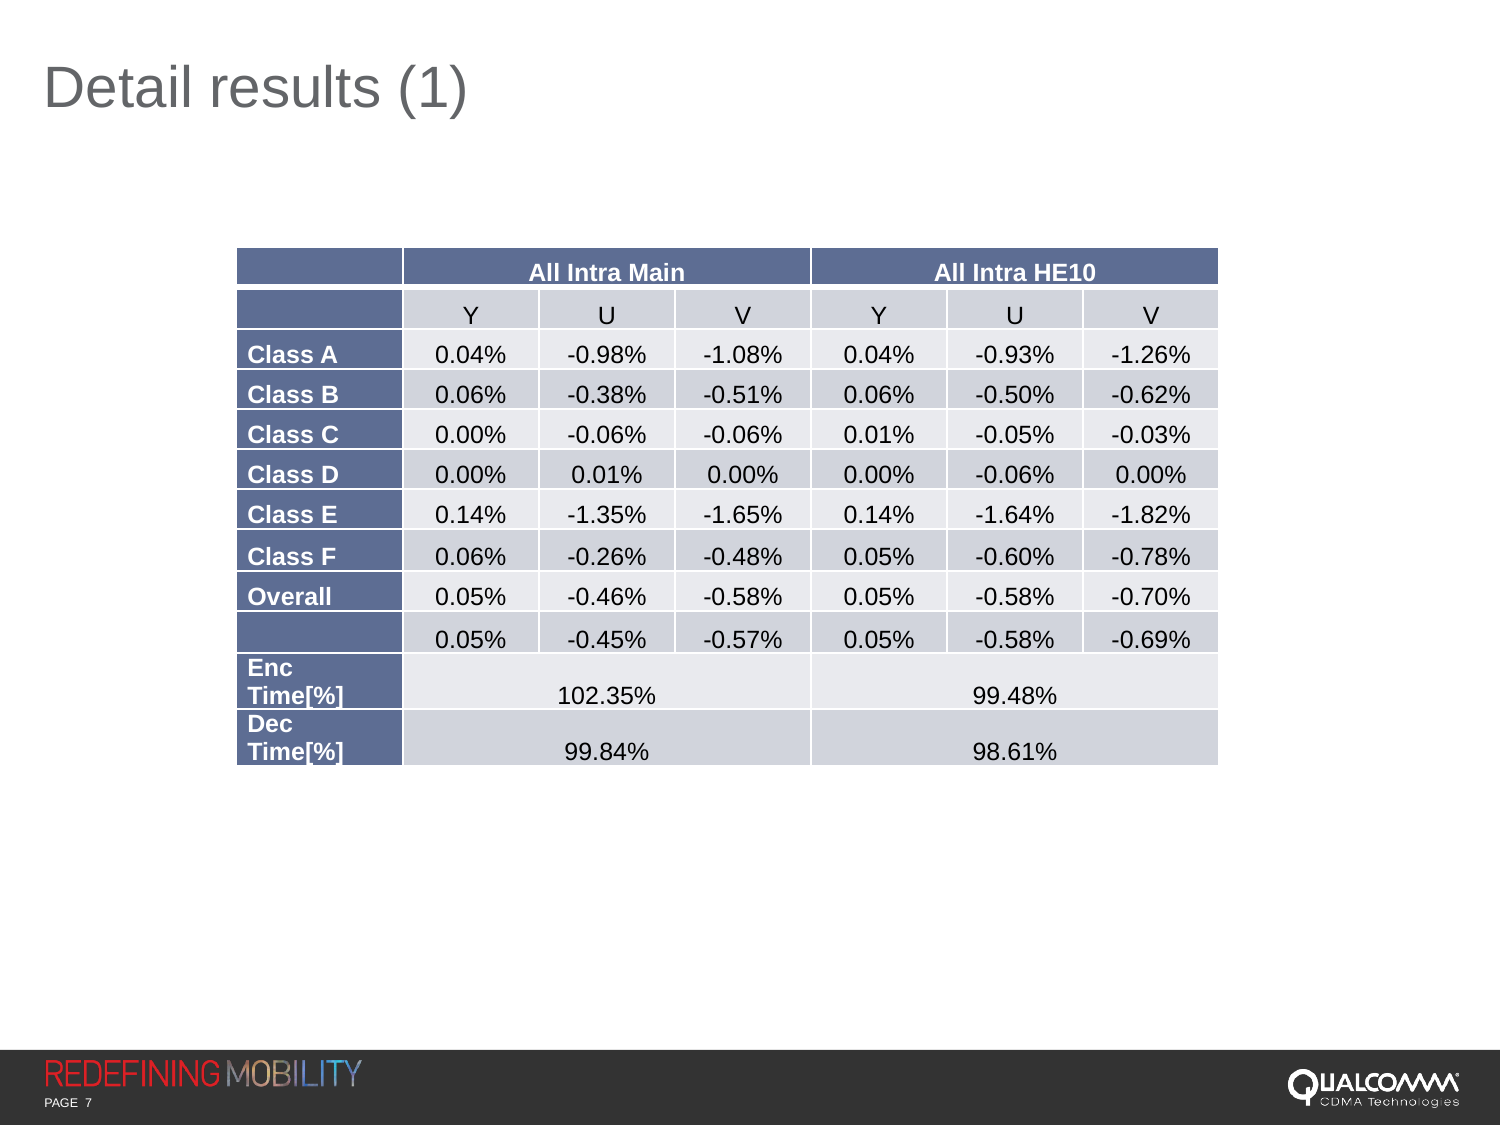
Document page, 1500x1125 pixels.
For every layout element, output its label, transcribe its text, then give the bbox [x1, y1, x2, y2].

table_cell -0.51% [676, 370, 810, 408]
table_cell -0.50% [948, 370, 1082, 408]
table_cell 0.01% [812, 410, 946, 448]
table_cell 99.84% [404, 710, 810, 765]
table_cell V [1084, 290, 1218, 328]
table_cell 0.00% [676, 450, 810, 488]
table_cell 98.61% [812, 710, 1218, 765]
table_cell 0.05% [404, 572, 538, 610]
table_cell -0.69% [1084, 612, 1218, 652]
table_cell V [676, 290, 810, 328]
table_cell 0.00% [1084, 450, 1218, 488]
table_cell Class D [237, 450, 402, 488]
table_header [237, 248, 402, 284]
table_cell -0.58% [948, 572, 1082, 610]
table_cell -0.05% [948, 410, 1082, 448]
table_cell 0.05% [812, 530, 946, 570]
table_header All Intra Main [404, 248, 810, 284]
picture [1278, 1058, 1478, 1114]
table_cell 0.01% [540, 450, 674, 488]
table_cell 102.35% [404, 654, 810, 708]
table_cell -0.06% [676, 410, 810, 448]
table_cell 99.48% [812, 654, 1218, 708]
table_cell [237, 290, 402, 328]
table_cell [237, 612, 402, 652]
table_cell -0.57% [676, 612, 810, 652]
table_cell Class C [237, 410, 402, 448]
table_cell 0.14% [404, 490, 538, 528]
picture [30, 1048, 372, 1099]
table_cell 0.06% [404, 530, 538, 570]
table_cell -0.98% [540, 330, 674, 368]
table_cell -1.82% [1084, 490, 1218, 528]
table_cell U [540, 290, 674, 328]
table_cell -0.06% [540, 410, 674, 448]
table_cell -0.46% [540, 572, 674, 610]
table_cell 0.14% [812, 490, 946, 528]
table_cell -0.03% [1084, 410, 1218, 448]
table_cell Y [812, 290, 946, 328]
table_cell 0.05% [404, 612, 538, 652]
table_cell Class F [237, 530, 402, 570]
table_cell 0.06% [812, 370, 946, 408]
table_cell -1.64% [948, 490, 1082, 528]
table_cell -0.62% [1084, 370, 1218, 408]
table_cell -0.48% [676, 530, 810, 570]
table_cell 0.06% [404, 370, 538, 408]
table_cell -1.08% [676, 330, 810, 368]
table_cell -0.06% [948, 450, 1082, 488]
table_cell Class E [237, 490, 402, 528]
table_cell 0.05% [812, 572, 946, 610]
table_cell -0.26% [540, 530, 674, 570]
table_cell -0.58% [948, 612, 1082, 652]
table_cell Class B [237, 370, 402, 408]
table_cell 0.00% [812, 450, 946, 488]
table_cell 0.00% [404, 450, 538, 488]
table_cell -0.45% [540, 612, 674, 652]
table_cell U [948, 290, 1082, 328]
table_cell -0.38% [540, 370, 674, 408]
title Detail results (1) [28, 44, 1462, 138]
table_cell -1.65% [676, 490, 810, 528]
table_header All Intra HE10 [812, 248, 1218, 284]
table_cell -0.78% [1084, 530, 1218, 570]
table_cell -0.60% [948, 530, 1082, 570]
table_cell 0.04% [812, 330, 946, 368]
table_cell 0.00% [404, 410, 538, 448]
table_cell 0.04% [404, 330, 538, 368]
table_cell -1.35% [540, 490, 674, 528]
table_cell -0.93% [948, 330, 1082, 368]
table_cell Enc Time[%] [237, 654, 402, 708]
table_cell -1.26% [1084, 330, 1218, 368]
table_cell Class A [237, 330, 402, 368]
table_cell Y [404, 290, 538, 328]
table_cell Dec Time[%] [237, 710, 402, 765]
table_cell Overall [237, 572, 402, 610]
table_cell -0.70% [1084, 572, 1218, 610]
table_cell 0.05% [812, 612, 946, 652]
table_cell -0.58% [676, 572, 810, 610]
